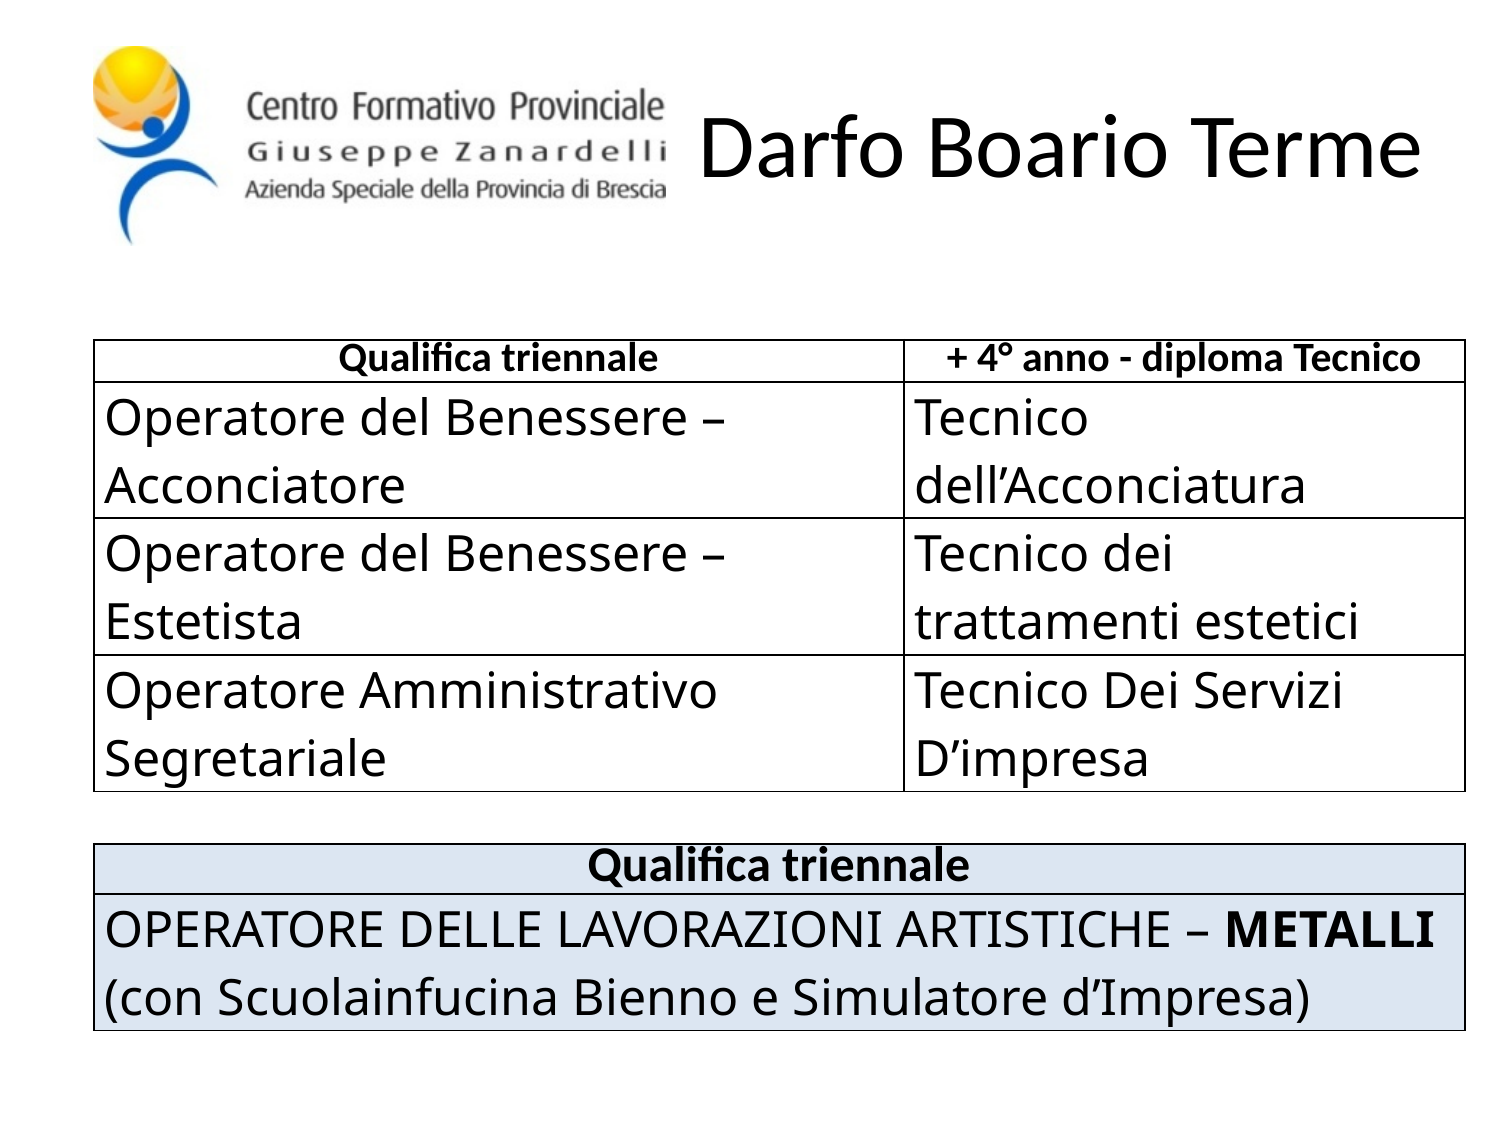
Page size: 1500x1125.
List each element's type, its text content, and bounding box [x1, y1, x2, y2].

table_cell Tecnico Dei Servizi D’impresa [905, 656, 1464, 791]
picture [93, 46, 667, 247]
table_cell Tecnico dell’Acconciatura [905, 383, 1464, 517]
table_header Qualifica triennale [95, 845, 1464, 893]
table_cell Operatore del Benessere – Estetista [95, 519, 903, 654]
table_cell Tecnico dei trattamenti estetici [905, 519, 1464, 654]
table_cell Operatore Amministrativo Segretariale [95, 656, 903, 791]
title Darfo Boario Terme [667, 46, 1500, 235]
table_cell OPERATORE DELLE LAVORAZIONI ARTISTICHE – METALLI (con Scuolainfucina Bienno e Simulatore d’Impresa) [95, 895, 1464, 1030]
table_header + 4° anno - diploma Tecnico [905, 341, 1464, 381]
table_cell Operatore del Benessere – Acconciatore [95, 383, 903, 517]
table_header Qualifica triennale [95, 341, 903, 381]
